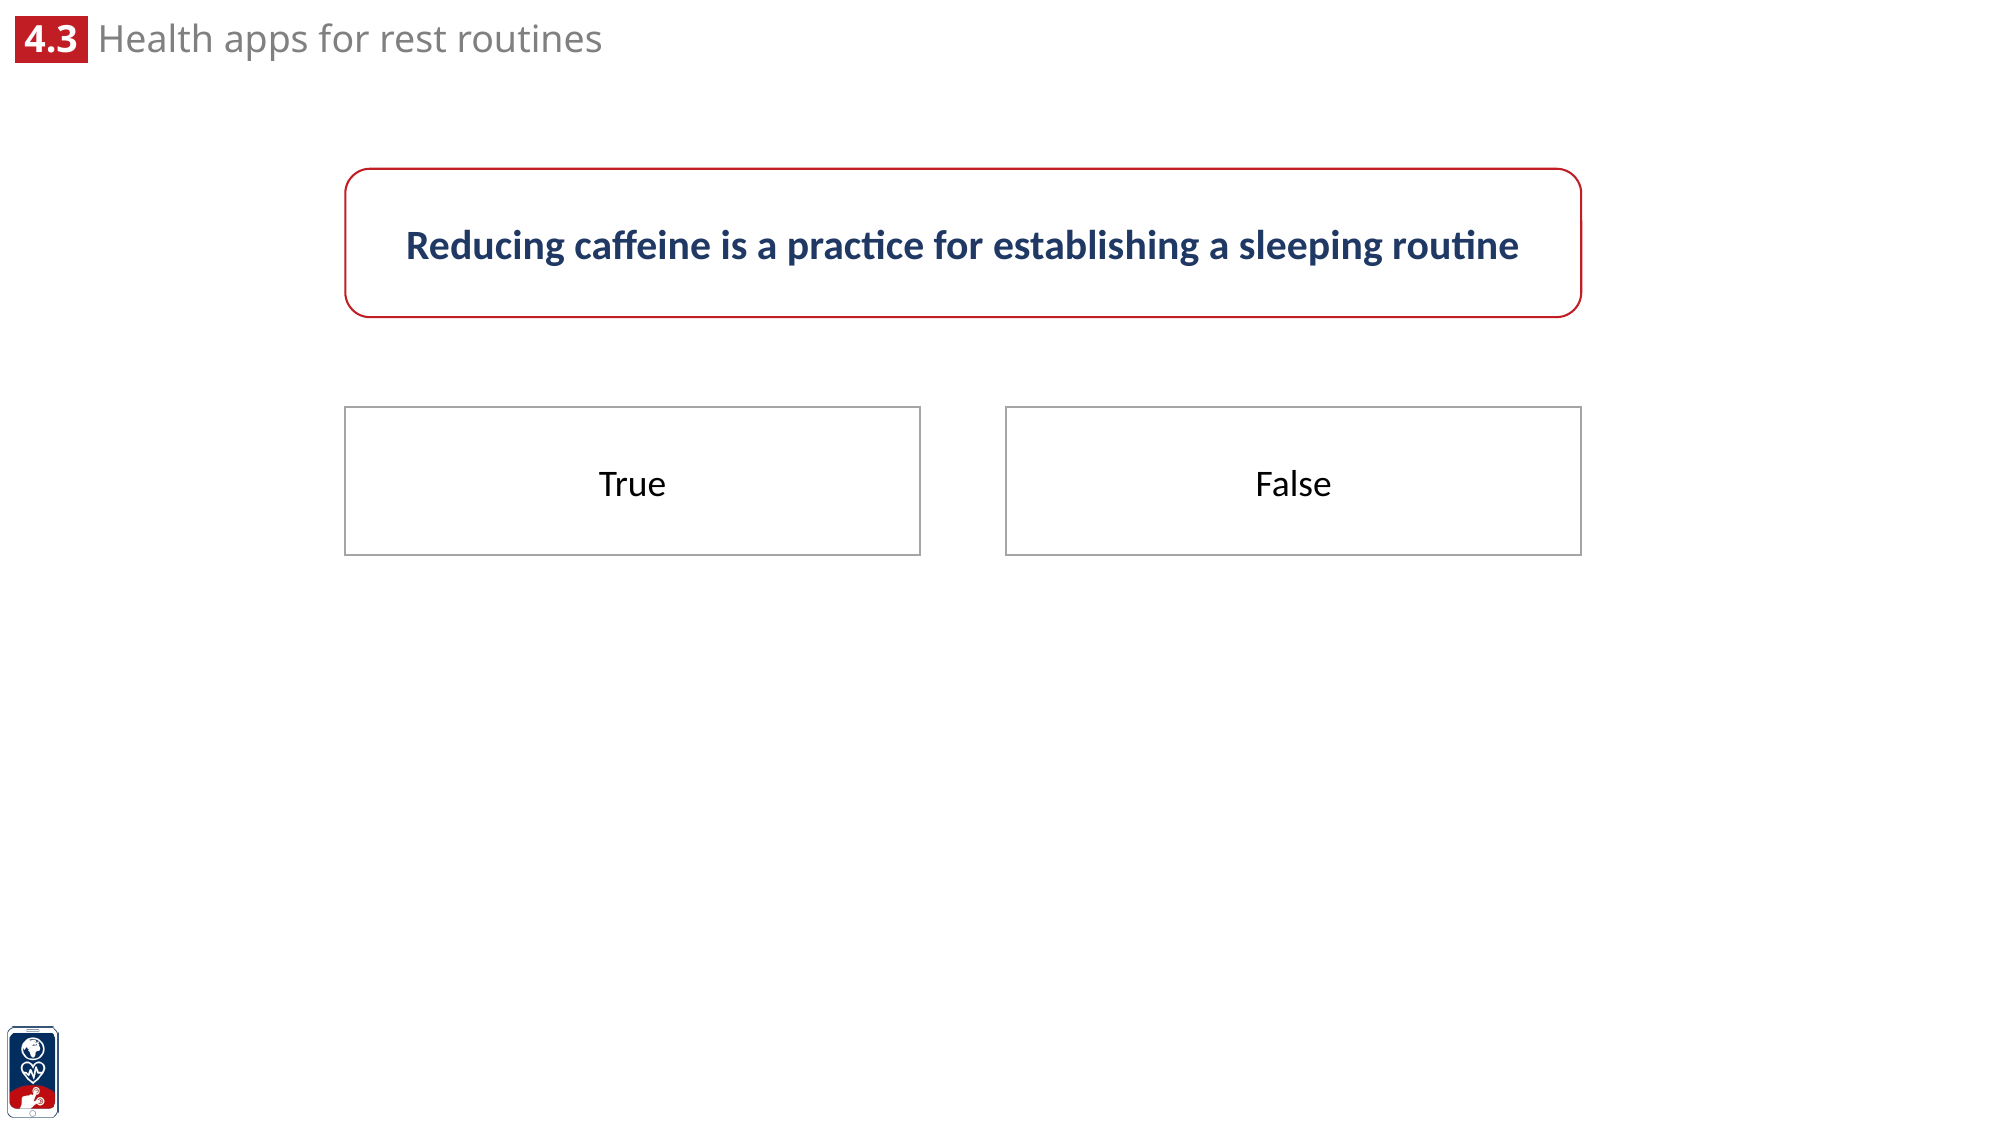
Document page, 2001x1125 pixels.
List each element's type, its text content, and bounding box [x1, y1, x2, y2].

text_box False [1005, 406, 1582, 556]
text_box Reducing caffeine is a practice for establishing a sleeping routine [344, 167, 1583, 319]
text_box True [344, 406, 921, 556]
picture [7, 1026, 59, 1118]
